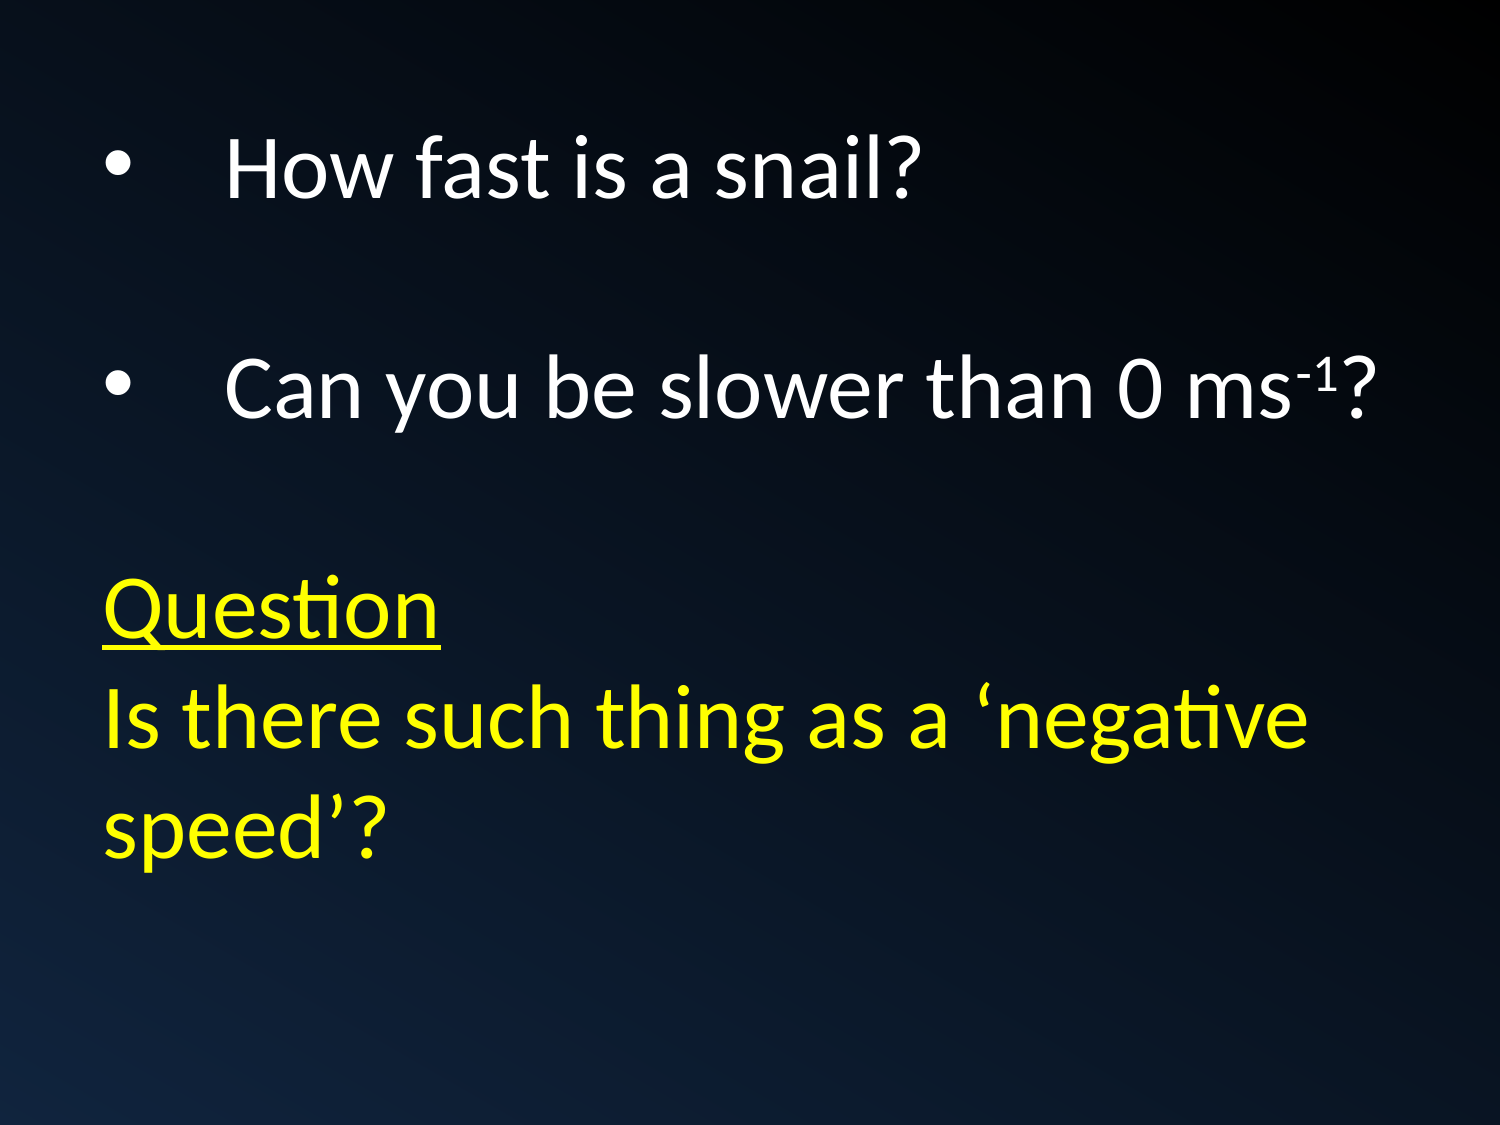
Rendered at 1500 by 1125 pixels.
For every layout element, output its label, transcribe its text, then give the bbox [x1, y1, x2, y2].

text_box How fast is a snail? Can you be slower than 0 ms-1? Question Is there such thing as a ‘negative speed’? [87, 99, 1425, 885]
